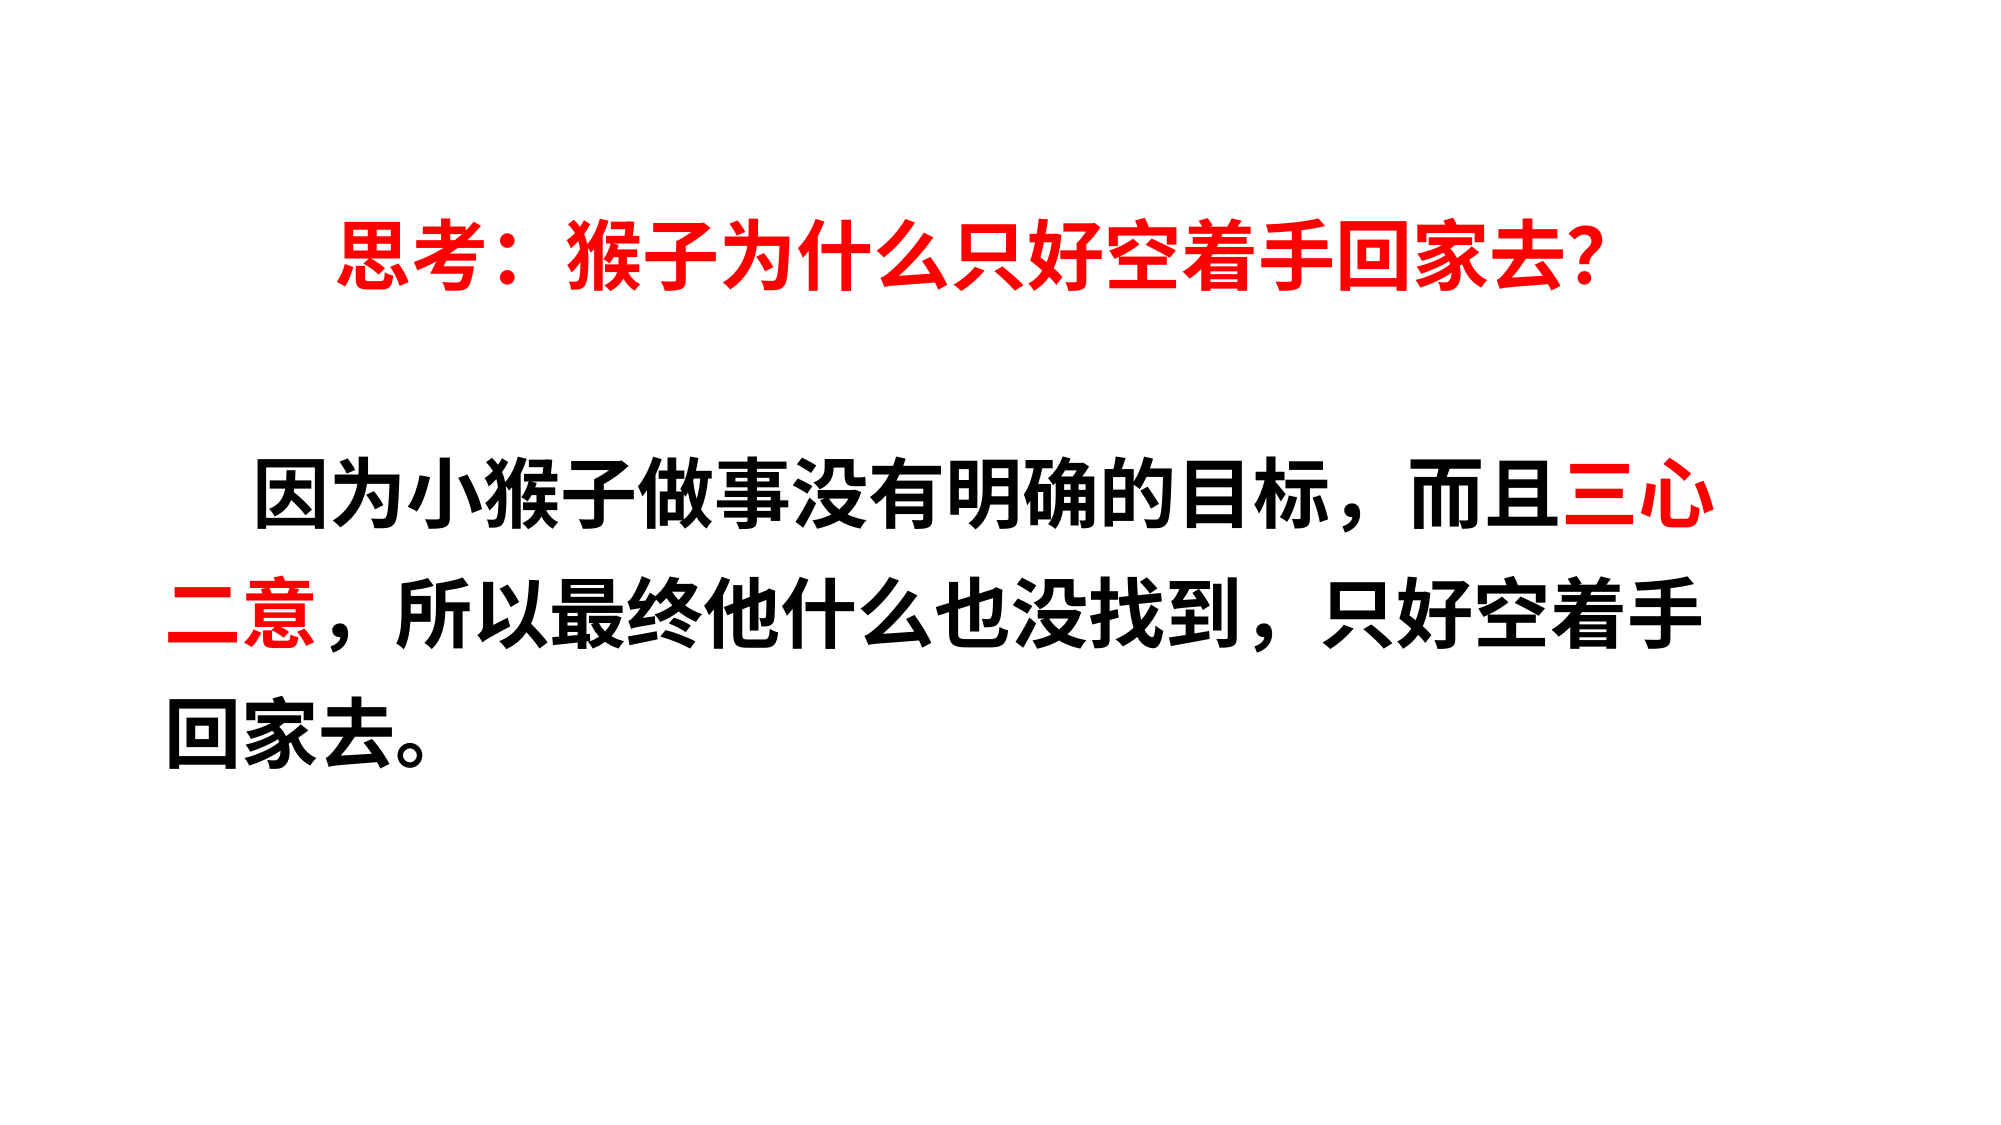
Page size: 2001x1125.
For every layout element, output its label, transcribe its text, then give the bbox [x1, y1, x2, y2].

text_box 思考：猴子为什么只好空着手回家去？ [319, 200, 1659, 308]
text_box 因为小猴子做事没有明确的目标，而且三心二意，所以最终他什么也没找到，只好空着手回家去。 [149, 410, 1772, 786]
